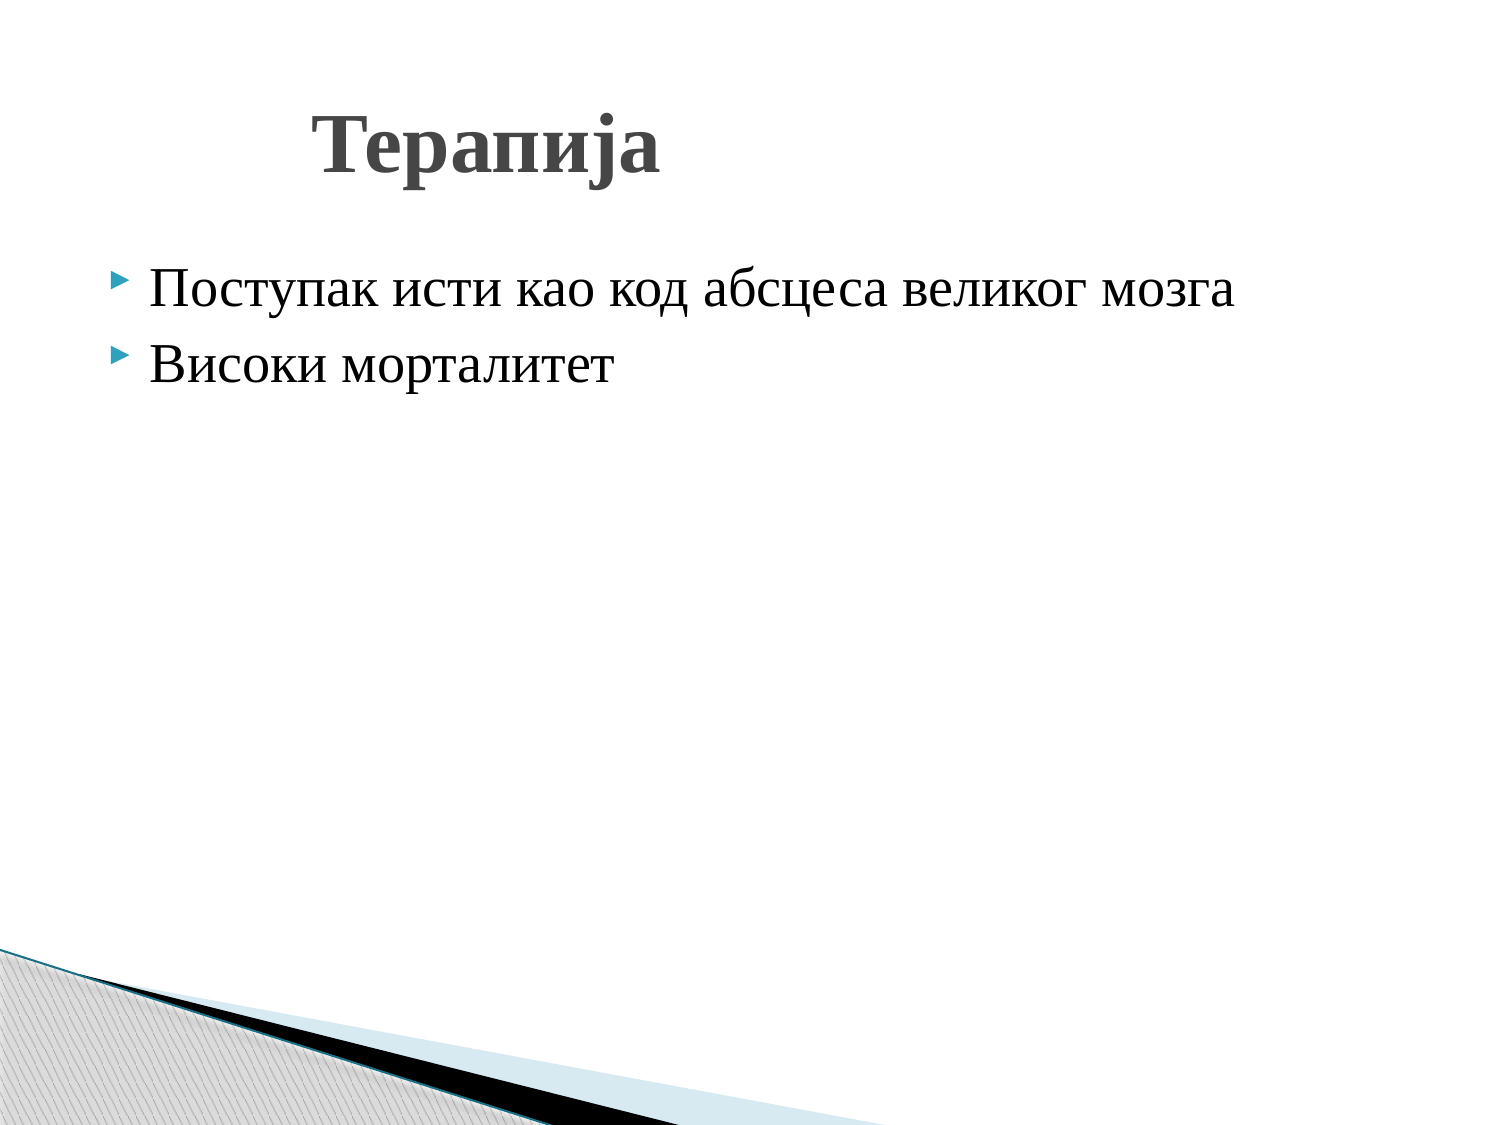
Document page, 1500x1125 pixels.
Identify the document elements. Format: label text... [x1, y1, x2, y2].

title Терапија [75, 45, 1425, 233]
list Поступак исти као код абсцеса великог мозга Високи морталитет [75, 243, 1425, 986]
